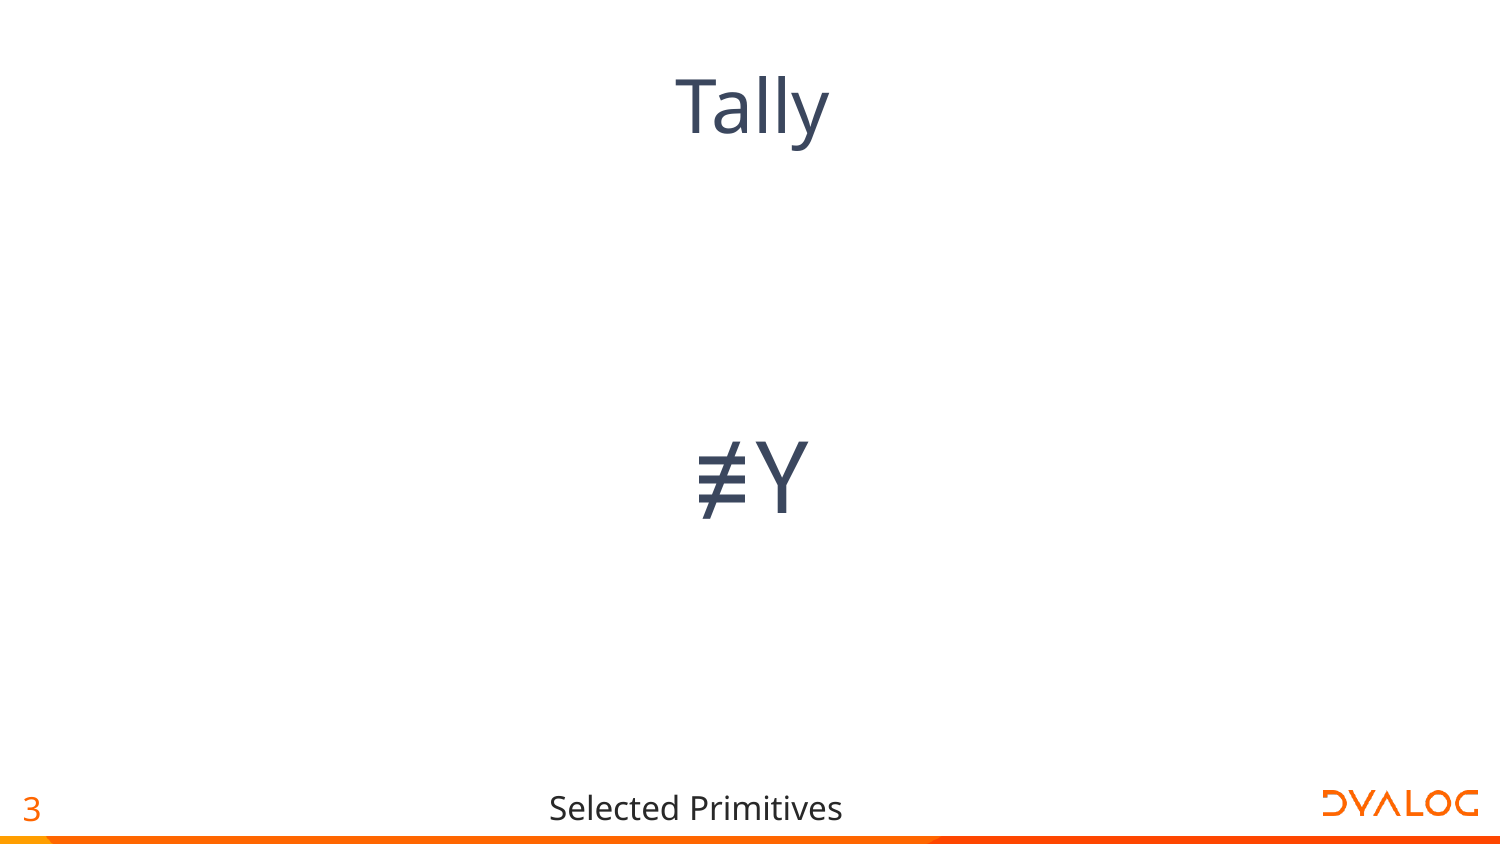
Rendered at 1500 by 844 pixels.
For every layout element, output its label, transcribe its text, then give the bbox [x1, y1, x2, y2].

picture [0, 836, 1500, 844]
picture [1323, 790, 1478, 816]
title Tally [53, 43, 1453, 157]
list ≢Y [53, 207, 1453, 740]
